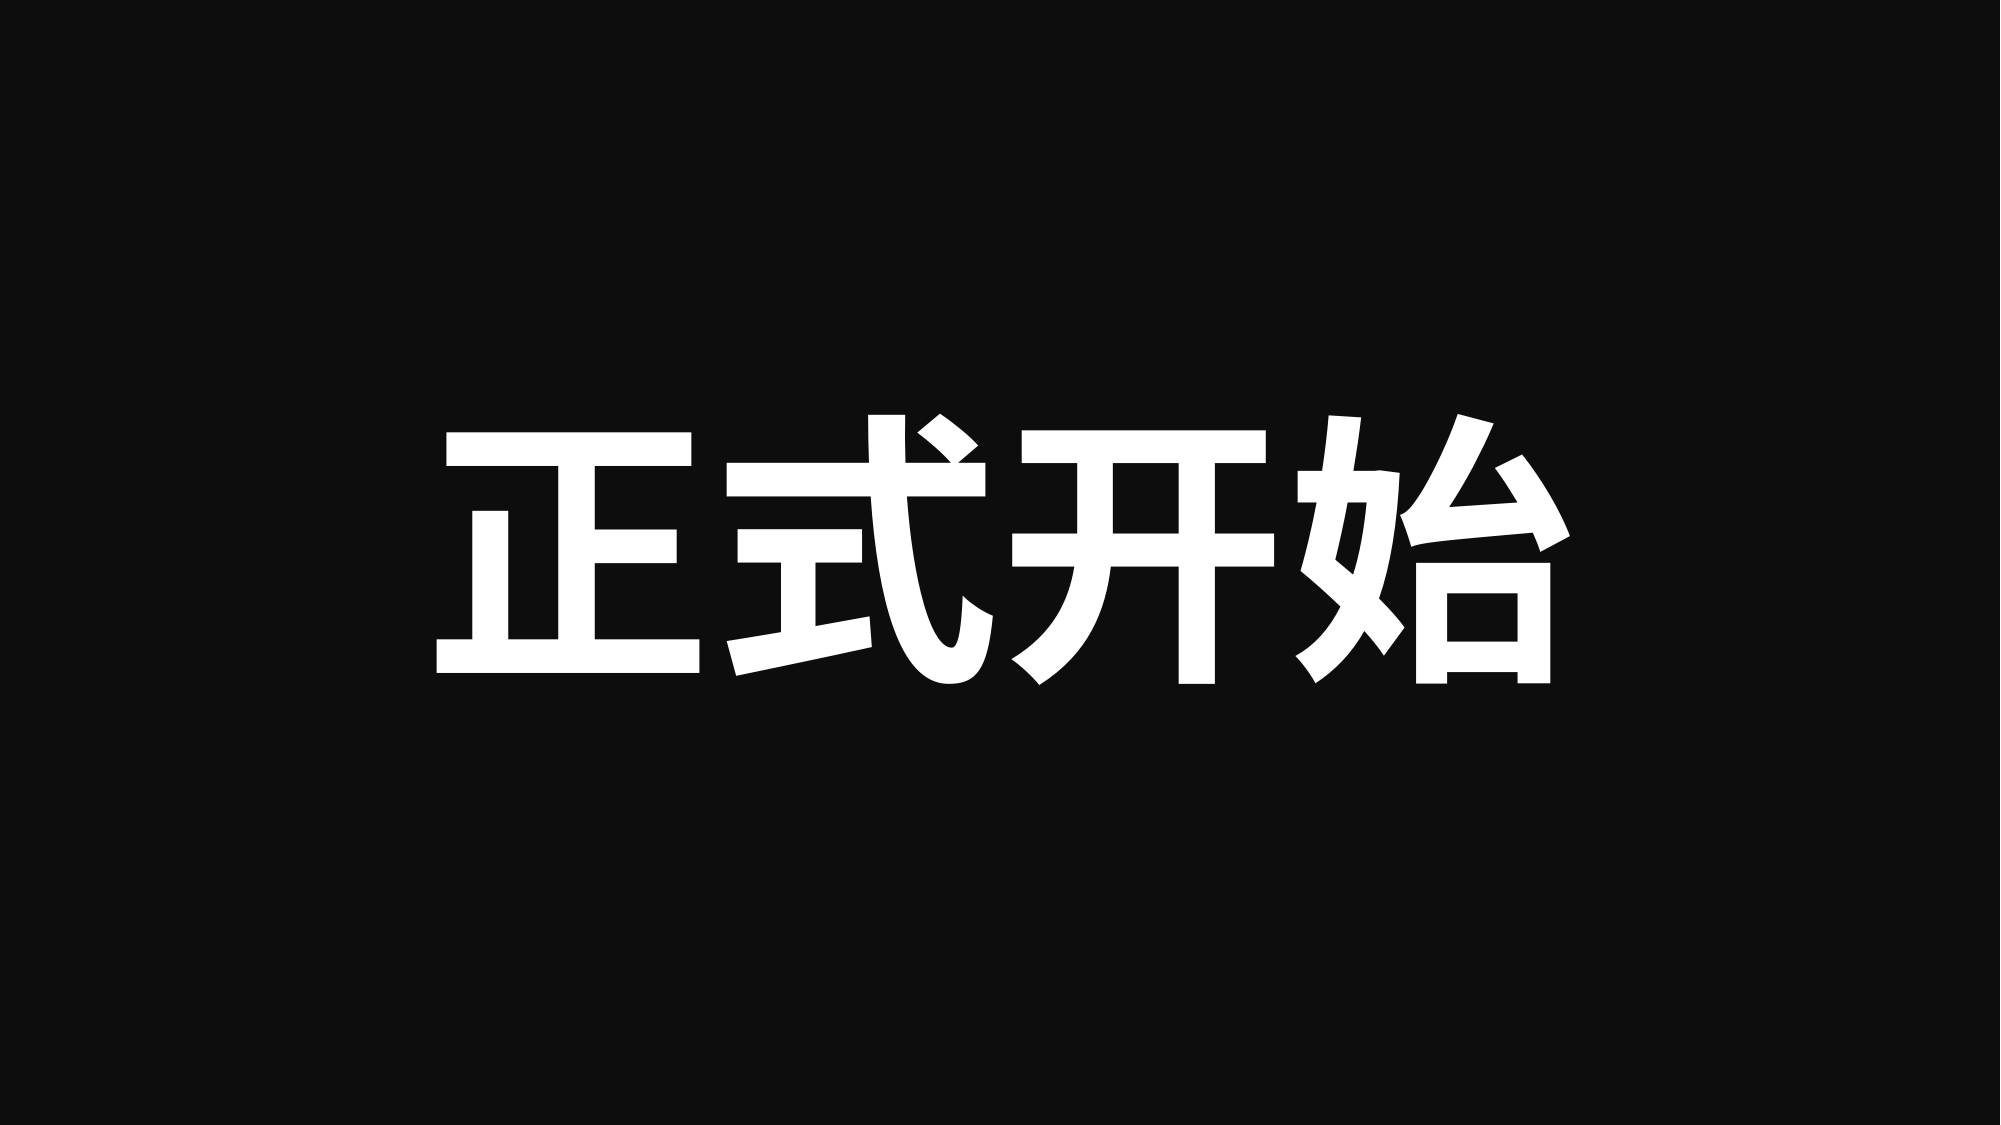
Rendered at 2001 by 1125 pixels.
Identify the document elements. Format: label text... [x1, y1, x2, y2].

text_box 正式开始 [410, 363, 1590, 724]
